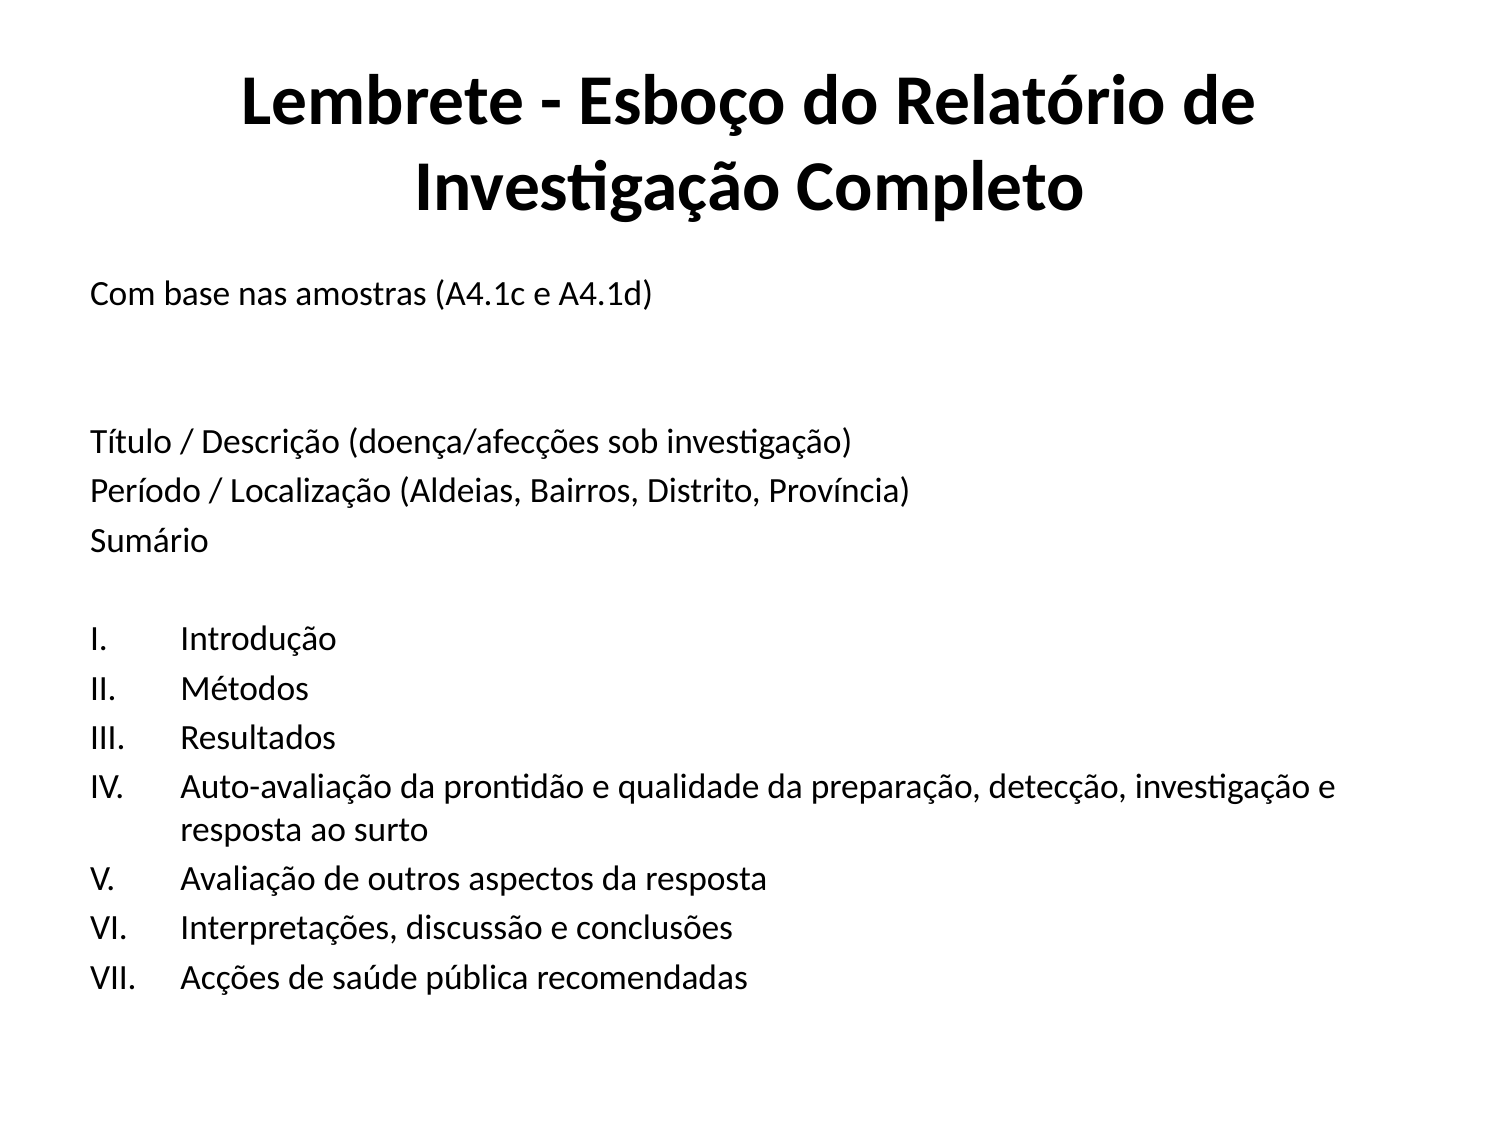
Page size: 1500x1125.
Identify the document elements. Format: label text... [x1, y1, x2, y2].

title Lembrete - Esboço do Relatório de Investigação Completo [75, 45, 1425, 233]
list Com base nas amostras (A4.1c e A4.1d) Título / Descrição (doença/afecções sob investigação) Período / Localização (Aldeias, Bairros, Distrito, Província) Sumário Introdução Métodos Resultados Auto-avaliação da prontidão e qualidade da preparação, detecção, investigação e resposta ao surto Avaliação de outros aspectos da resposta Interpretações, discussão e conclusões Acções de saúde pública recomendadas [75, 262, 1425, 1005]
